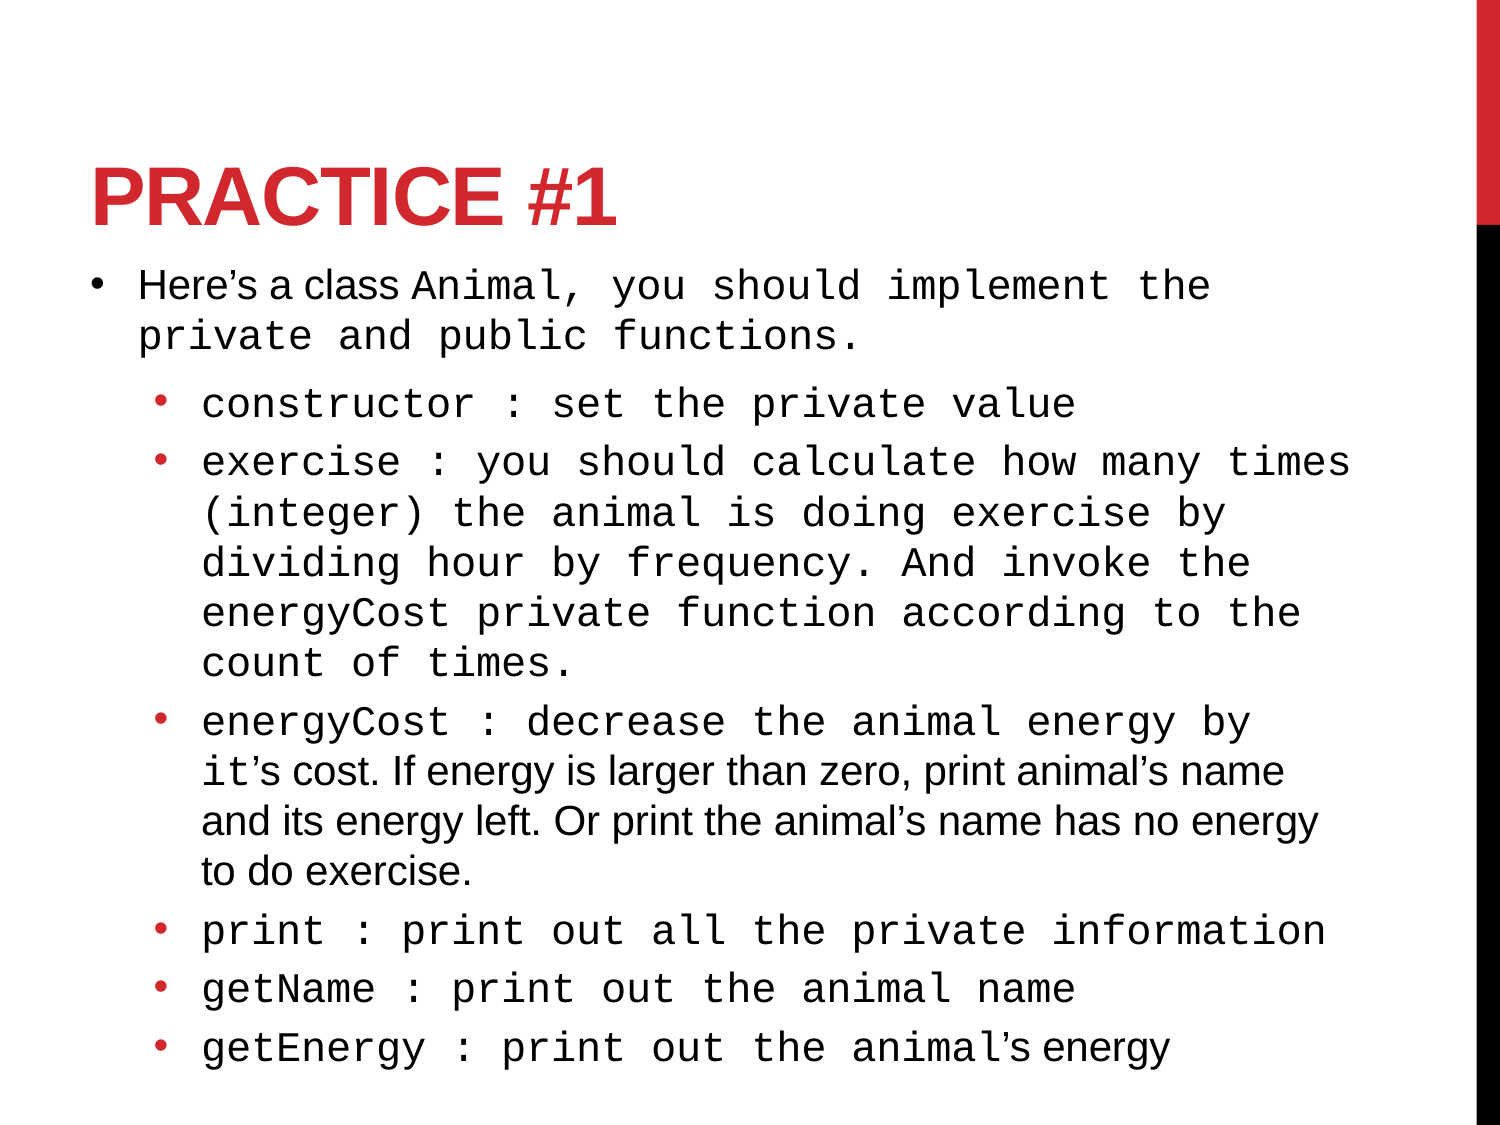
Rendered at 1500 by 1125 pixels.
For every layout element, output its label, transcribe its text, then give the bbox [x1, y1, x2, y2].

list Here’s a class Animal, you should implement the private and public functions. constructor : set the private value exercise : you should calculate how many times (integer) the animal is doing exercise by dividing hour by frequency. And invoke the energyCost private function according to the count of times. energyCost : decrease the animal energy by it’s cost. If energy is larger than zero, print animal’s name and its energy left. Or print the animal’s name has no energy to do exercise. print : print out all the private information getName : print out the animal name getEnergy : print out the animal’s energy [75, 250, 1369, 1096]
title Practice #1 [75, 25, 1025, 250]
